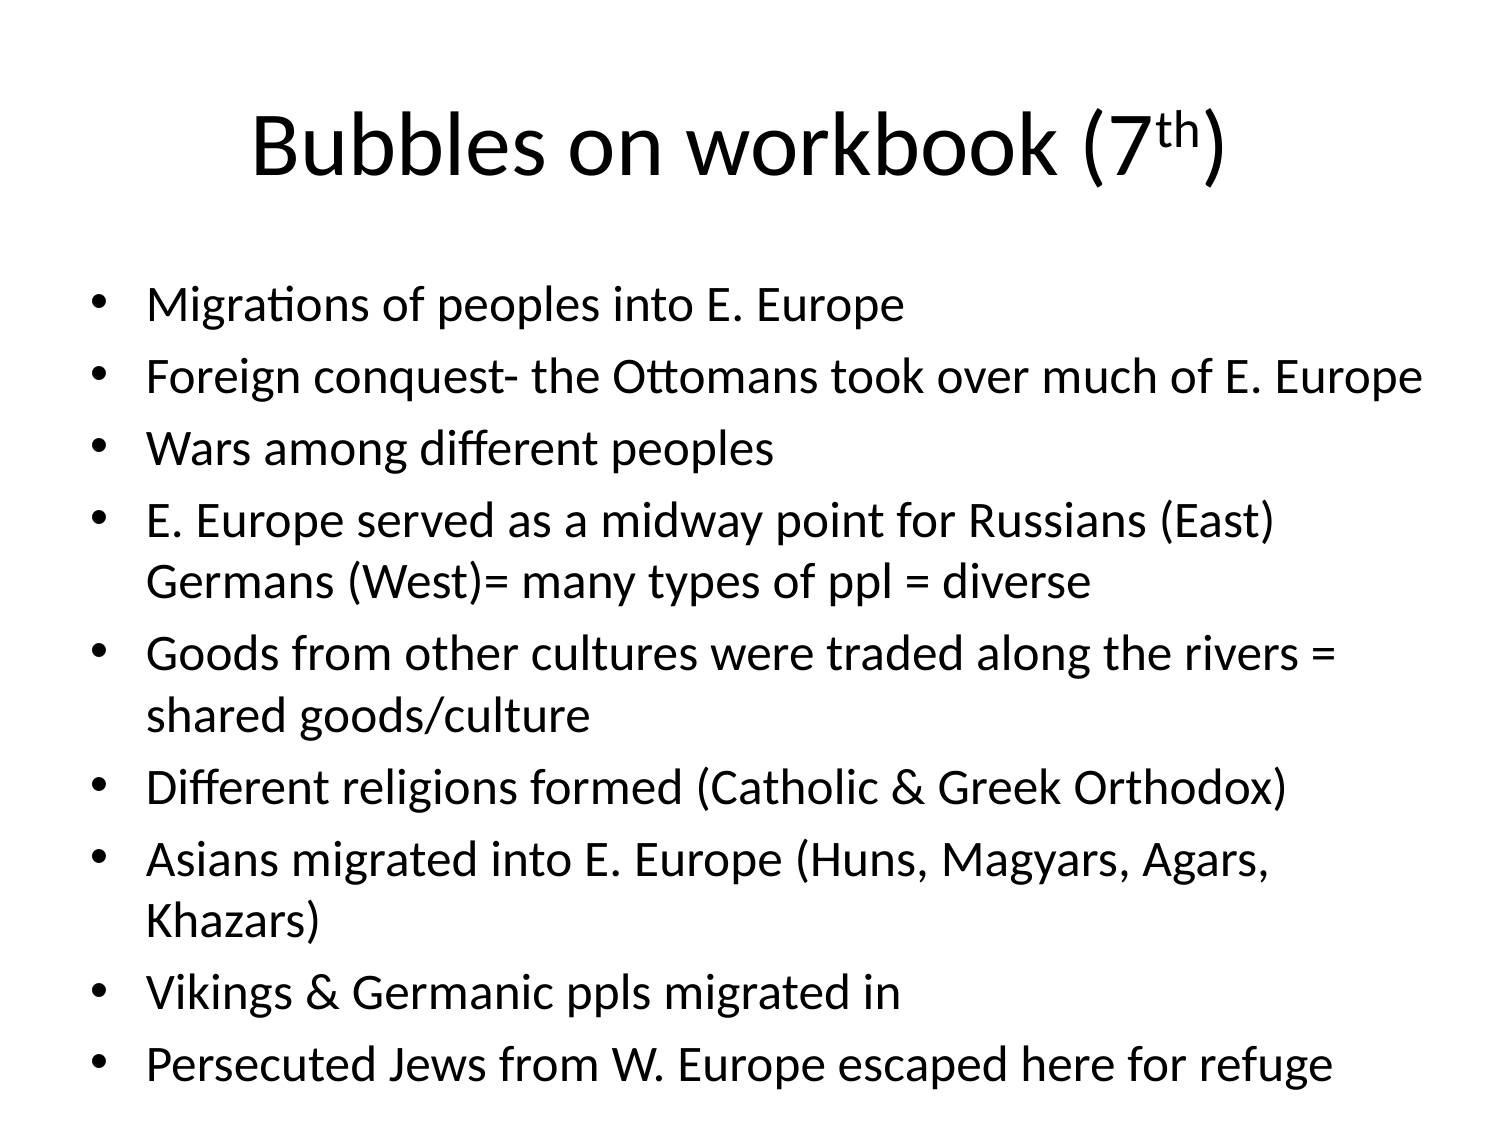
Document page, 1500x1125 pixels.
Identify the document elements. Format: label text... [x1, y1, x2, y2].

list Migrations of peoples into E. Europe Foreign conquest- the Ottomans took over much of E. Europe Wars among different peoples E. Europe served as a midway point for Russians (East) Germans (West)= many types of ppl = diverse Goods from other cultures were traded along the rivers = shared goods/culture Different religions formed (Catholic & Greek Orthodox) Asians migrated into E. Europe (Huns, Magyars, Agars, Khazars) Vikings & Germanic ppls migrated in Persecuted Jews from W. Europe escaped here for refuge [75, 262, 1450, 1125]
title Bubbles on workbook (7th) [75, 45, 1425, 233]
